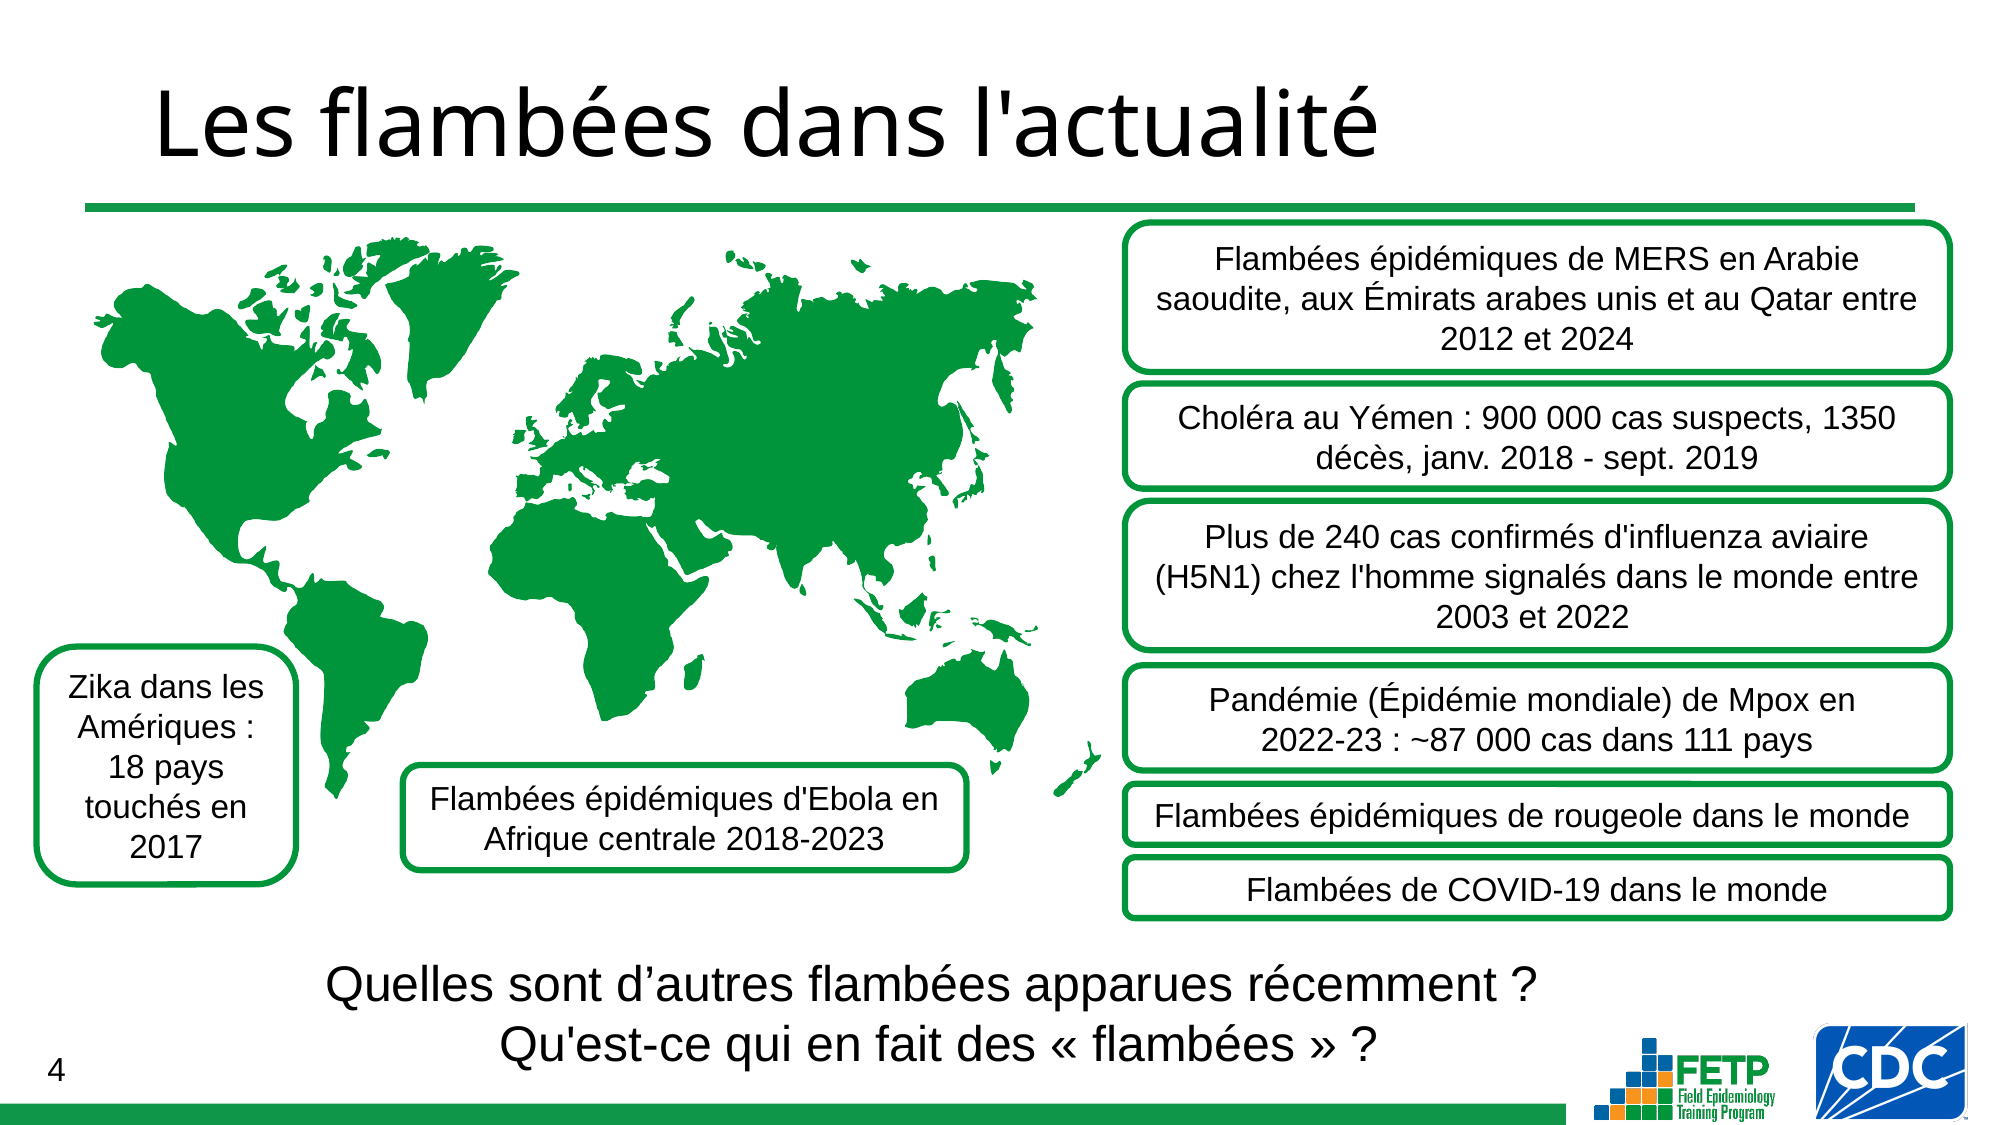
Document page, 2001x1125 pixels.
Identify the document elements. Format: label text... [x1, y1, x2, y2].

text_box Zika dans les Amériques : 18 pays touchés en 2017 [36, 827, 297, 885]
picture [36, 213, 1158, 820]
text_box Choléra au Yémen : 900 000 cas suspects, 1350 décès, janv. 2018 - sept. 2019 [1163, 383, 1950, 489]
text_box Flambées épidémiques de MERS en Arabie saoudite, aux Émirats arabes unis et au Qatar entre 2012 et 2024 [1163, 222, 1950, 372]
text_box Pandémie (Épidémie mondiale) de Mpox en 2022-23 : ~87 000 cas dans 111 pays [1163, 665, 1950, 771]
text_box Flambées épidémiques d'Ebola en Afrique centrale 2018-2023 [402, 828, 967, 871]
text_box Les flambées dans l'actualité [137, 69, 1863, 184]
picture [1813, 1023, 1968, 1122]
text_box Flambées épidémiques de rougeole dans le monde [1124, 783, 1950, 845]
text_box Quelles sont d’autres flambées apparues récemment ? Qu'est-ce qui en fait des « flambées » ? [64, 943, 1815, 1079]
picture [1594, 1079, 1775, 1122]
text_box Flambées de COVID-19 dans le monde [1124, 857, 1950, 919]
text_box Plus de 240 cas confirmés d'influenza aviaire (H5N1) chez l'homme signalés dans le monde entre 2003 et 2022 [1163, 500, 1950, 651]
